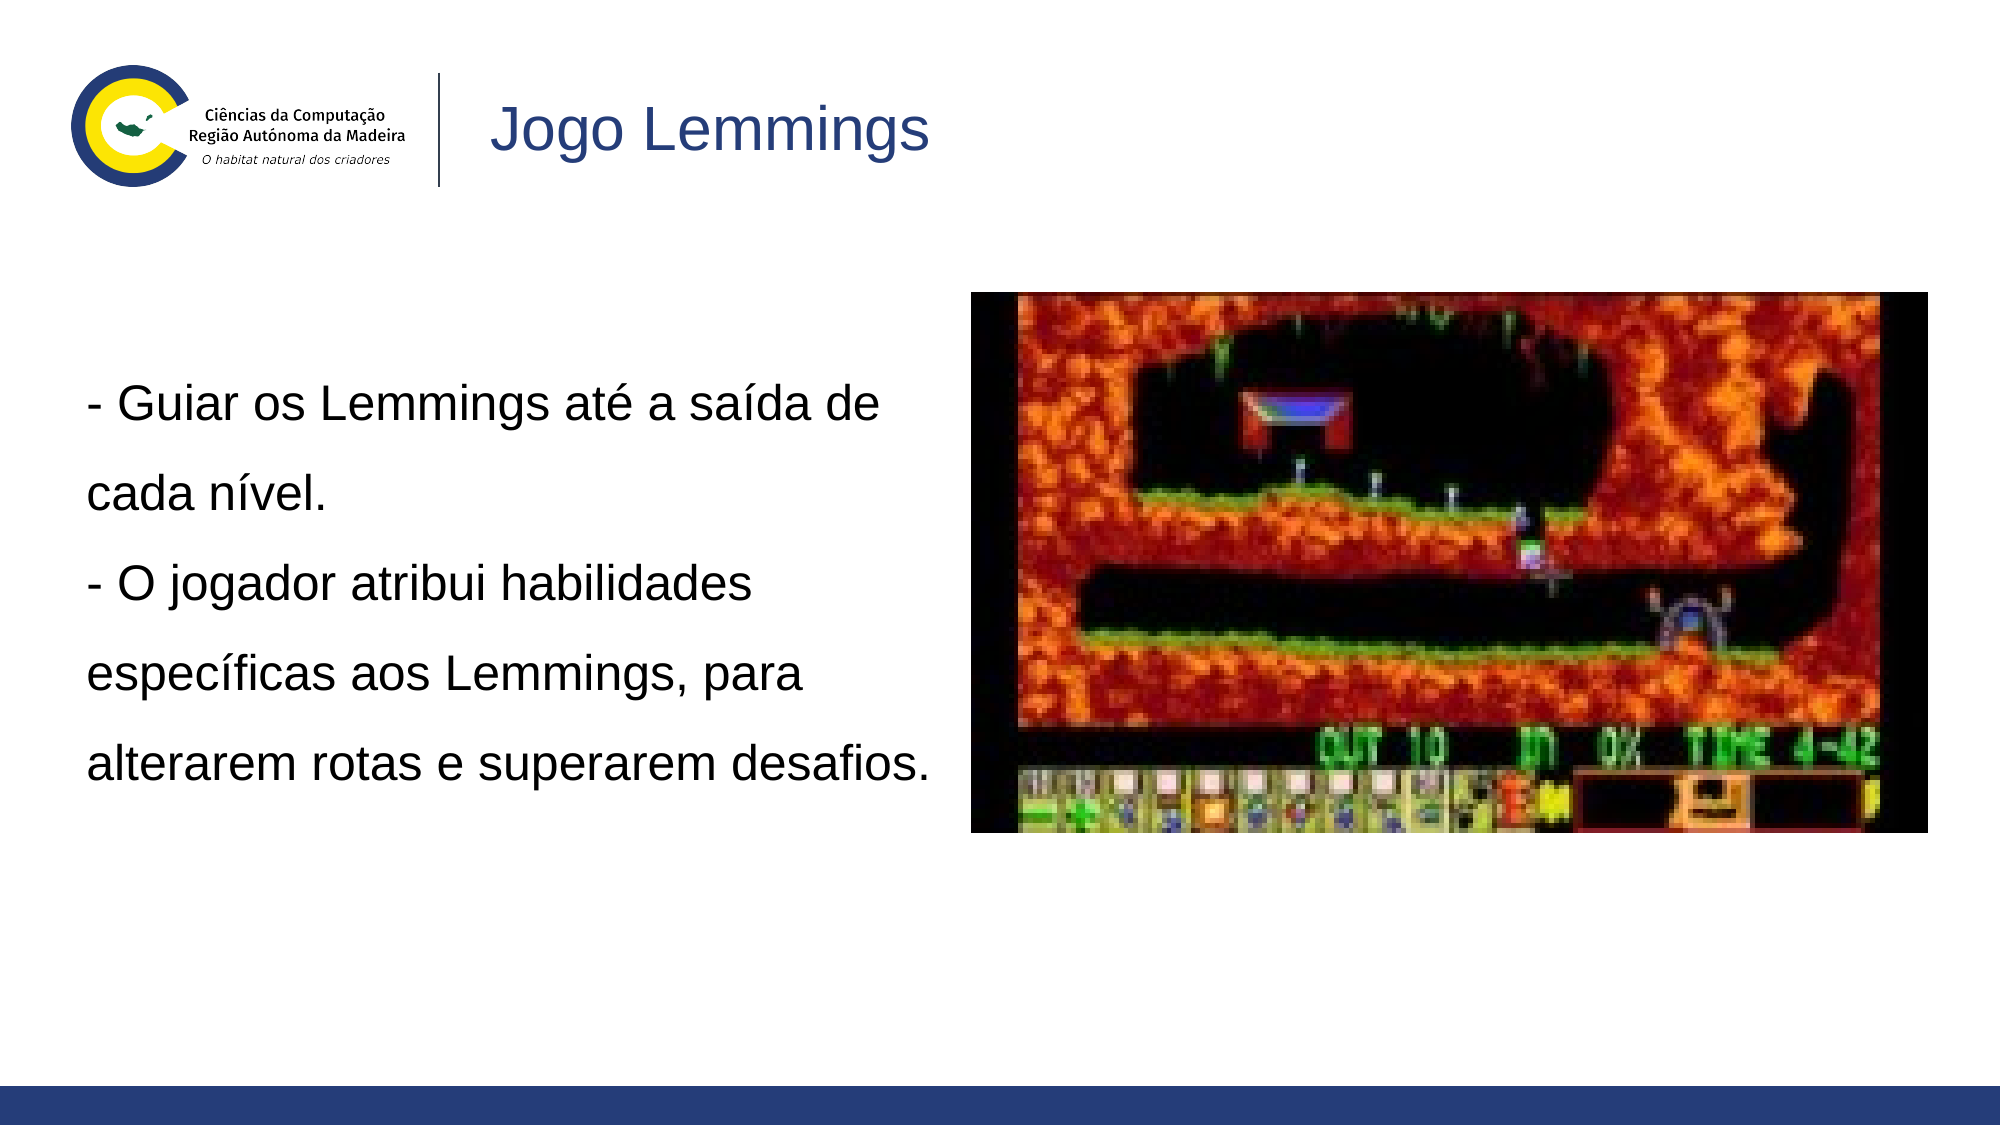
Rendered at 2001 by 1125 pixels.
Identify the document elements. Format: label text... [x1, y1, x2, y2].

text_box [71, 65, 440, 188]
text_box - Guiar os Lemmings até a saída de cada nível. - O jogador atribui habilidades específicas aos Lemmings, para alterarem rotas e superarem desafios. [71, 333, 970, 799]
text_box [0, 1085, 2000, 1125]
text_box Jogo Lemmings [475, 80, 947, 171]
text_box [970, 291, 1929, 834]
